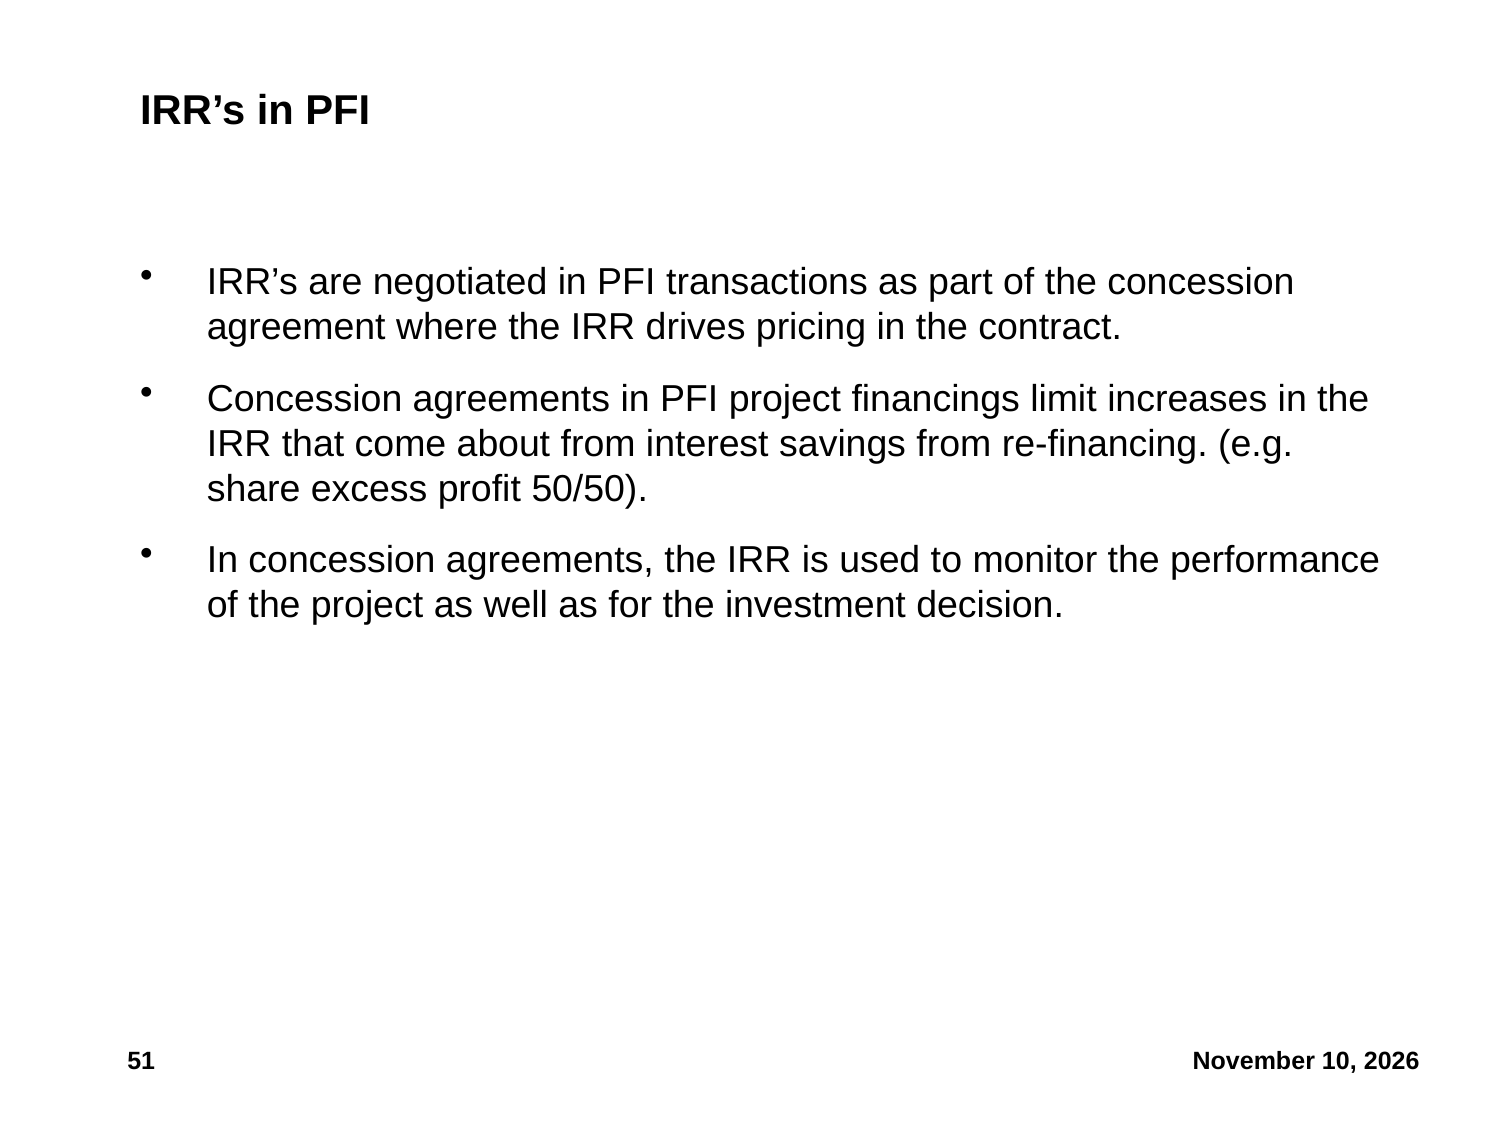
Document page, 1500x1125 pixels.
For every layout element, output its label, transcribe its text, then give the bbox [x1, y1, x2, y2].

title IRR’s in PFI [124, 74, 1376, 226]
list IRR’s are negotiated in PFI transactions as part of the concession agreement where the IRR drives pricing in the contract. Concession agreements in PFI project financings limit increases in the IRR that come about from interest savings from re-financing. (e.g. share excess profit 50/50). In concession agreements, the IRR is used to monitor the performance of the project as well as for the investment decision. [124, 249, 1413, 1001]
